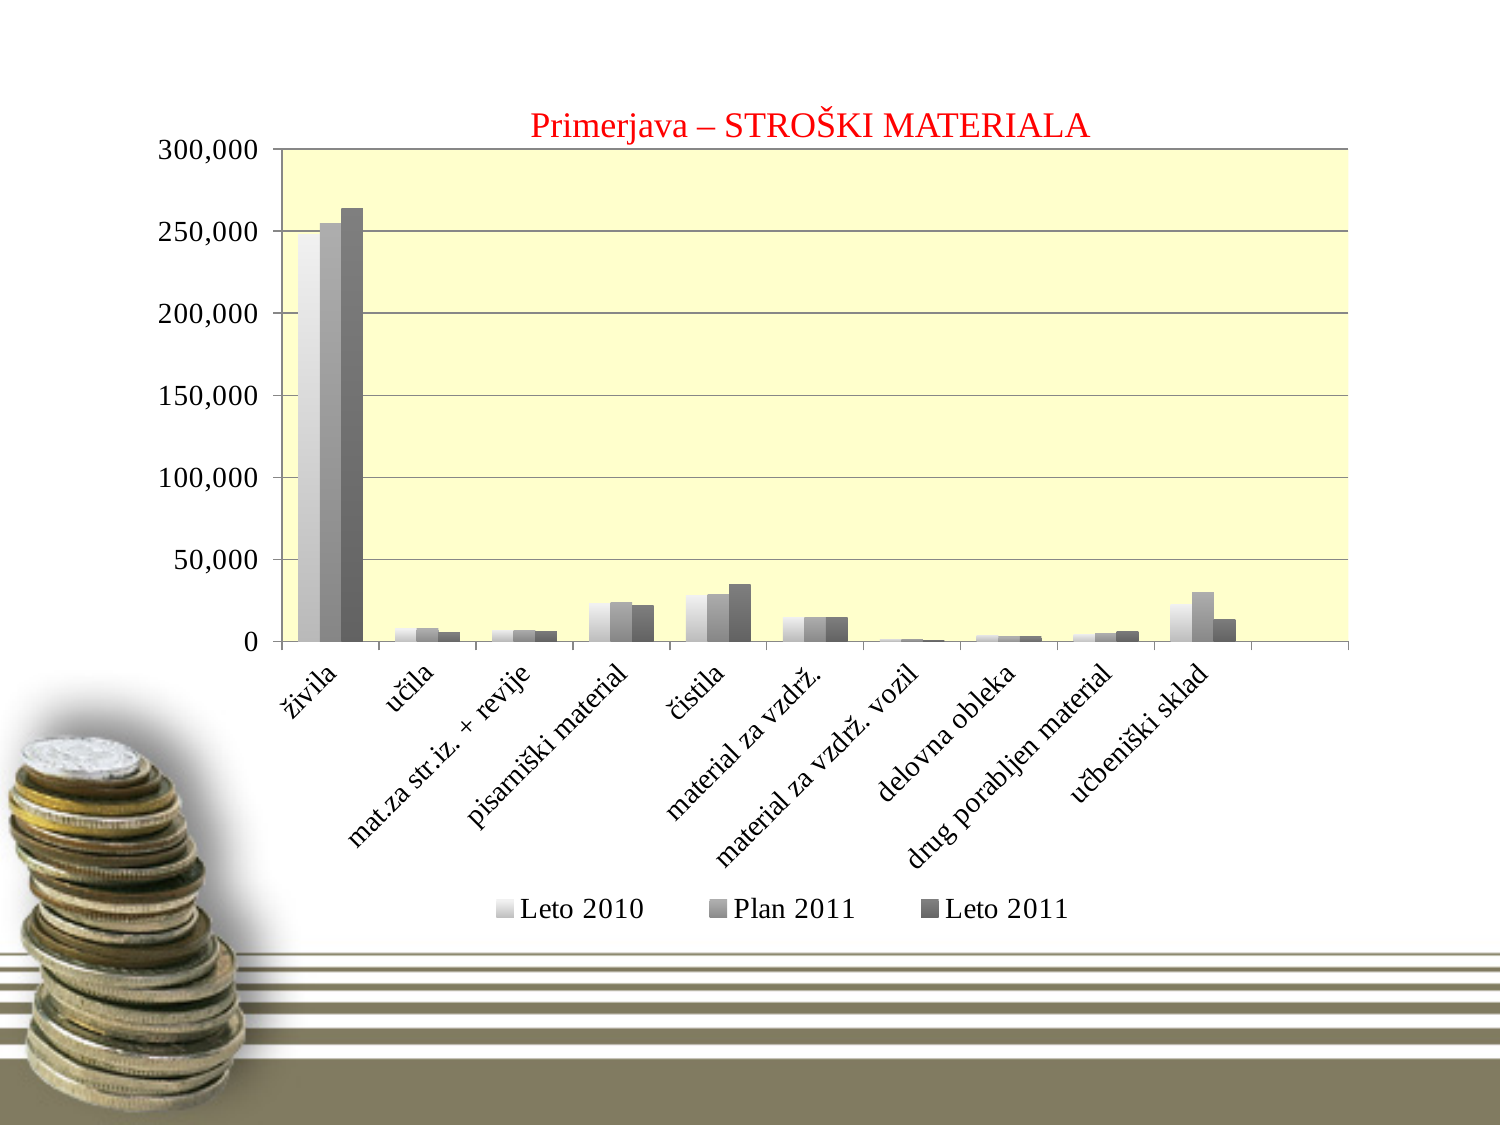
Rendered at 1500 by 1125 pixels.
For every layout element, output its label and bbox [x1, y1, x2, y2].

chart [70, 70, 1430, 938]
picture [0, 0, 1500, 1125]
